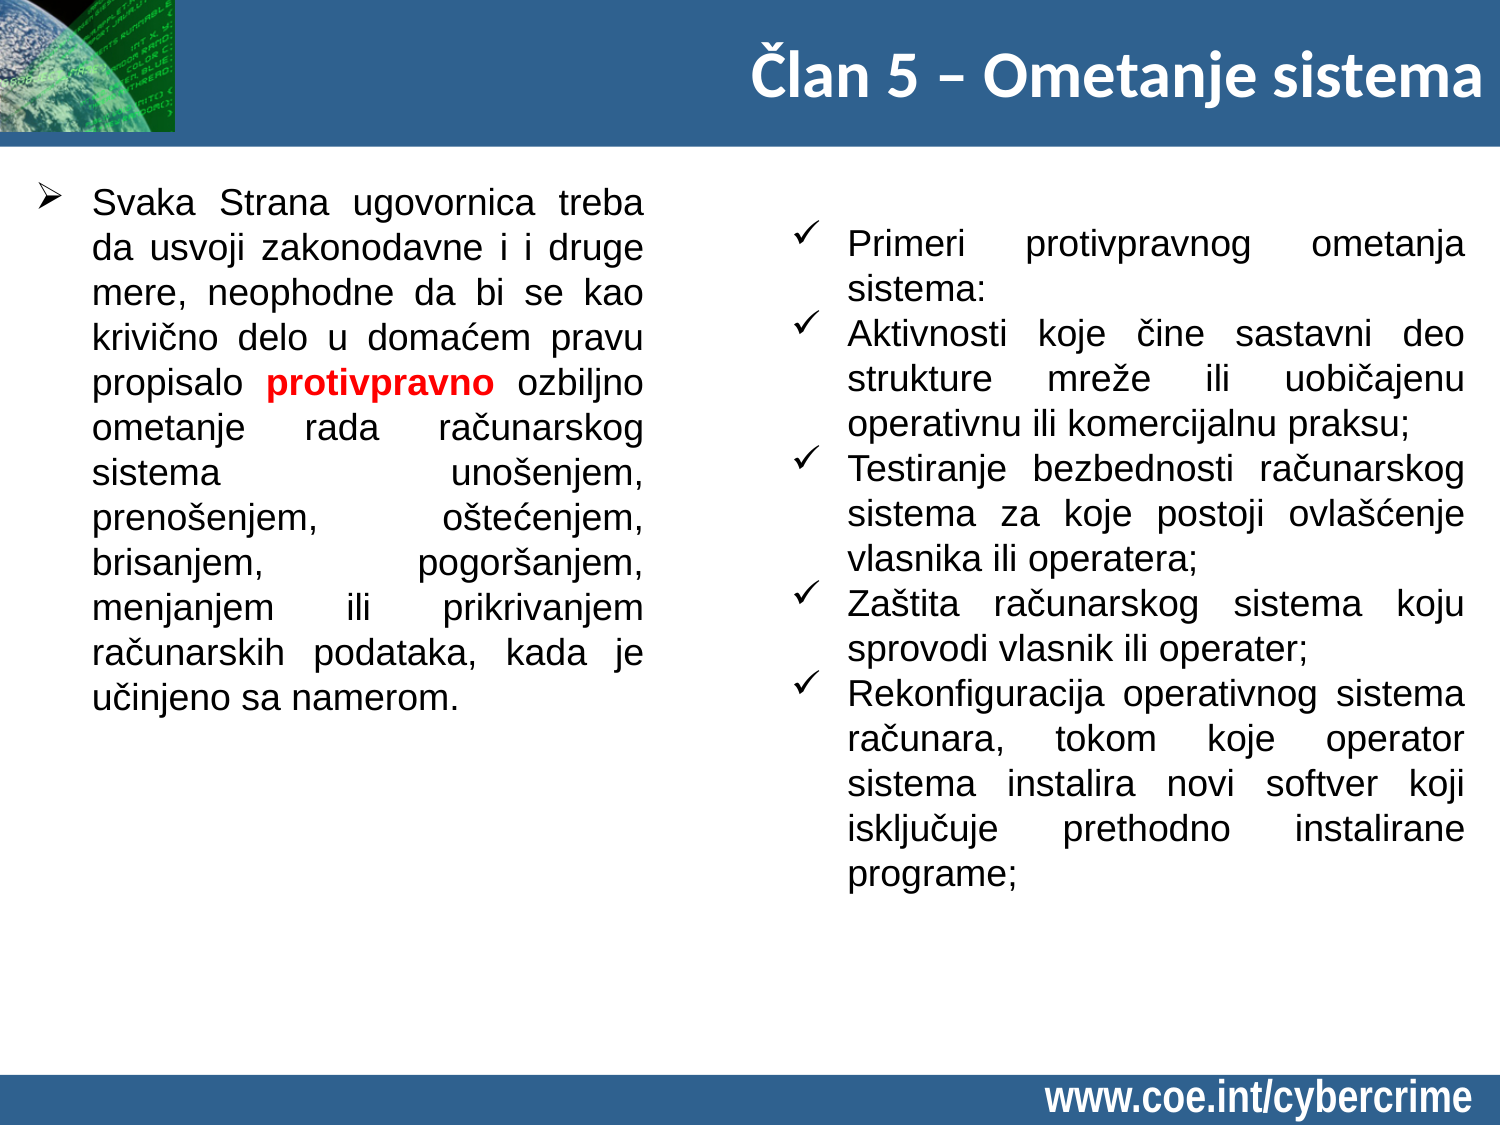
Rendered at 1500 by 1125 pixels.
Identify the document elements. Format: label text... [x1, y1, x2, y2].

text_box Primeri protivpravnog ometanja sistema: Aktivnosti koje čine sastavni deo strukture mreže ili uobičajenu operativnu ili komercijalnu praksu; Testiranje bezbednosti računarskog sistema za koje postoji ovlašćenje vlasnika ili operatera; Zaštita računarskog sistema koju sprovodi vlasnik ili operater; Rekonfiguracija operativnog sistema računara, tokom koje operator sistema instalira novi softver koji isključuje prethodno instalirane programe; [701, 211, 1480, 946]
text_box www.coe.int/cybercrime [1030, 1059, 1500, 1125]
text_box Svaka Strana ugovornica treba da usvoji zakonodavne i i druge mere, neophodne da bi se kao krivično delo u domaćem pravu propisalo protivpravno ozbiljno ometanje rada računarskog sistema unošenjem, prenošenjem, oštećenjem, brisanjem, pogoršanjem, menjanjem ili prikrivanjem računarskih podataka, kada je učinjeno sa namerom. [20, 170, 659, 726]
text_box Član 5 – Ometanje sistema [0, 0, 1500, 149]
text_box [0, 1073, 1030, 1125]
picture [0, 0, 175, 132]
